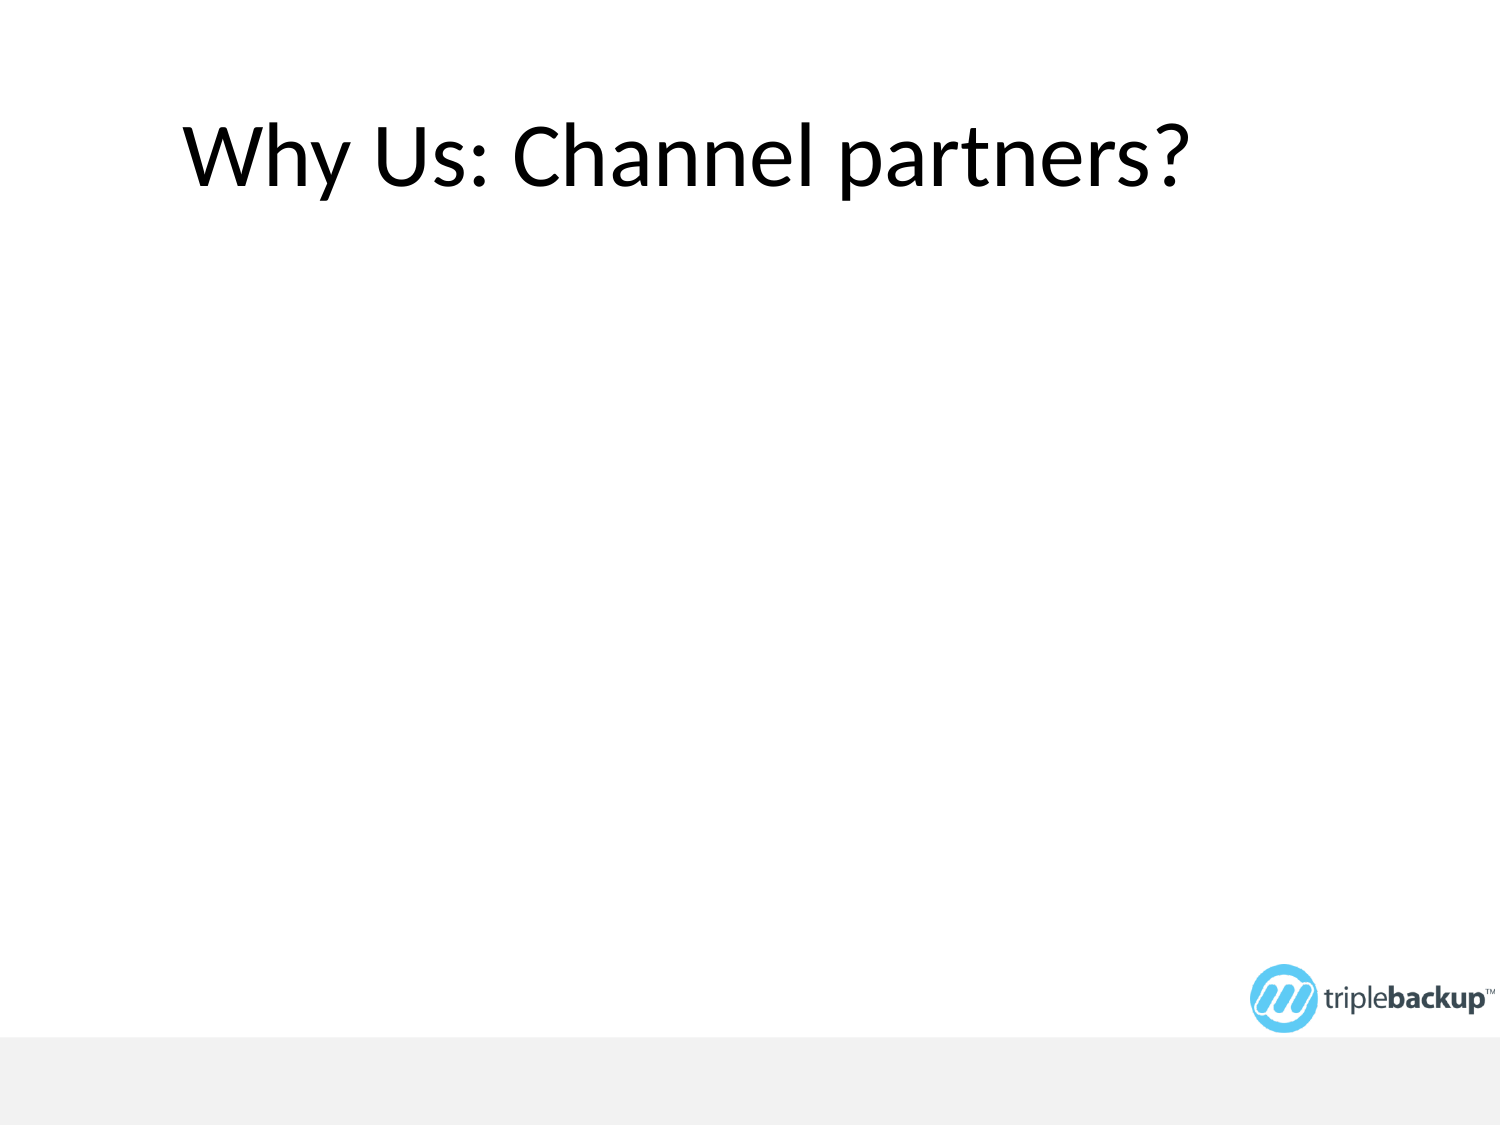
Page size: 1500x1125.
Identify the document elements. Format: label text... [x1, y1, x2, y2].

picture [1250, 964, 1495, 1033]
text_box Why Us: Channel partners? [167, 87, 1211, 213]
